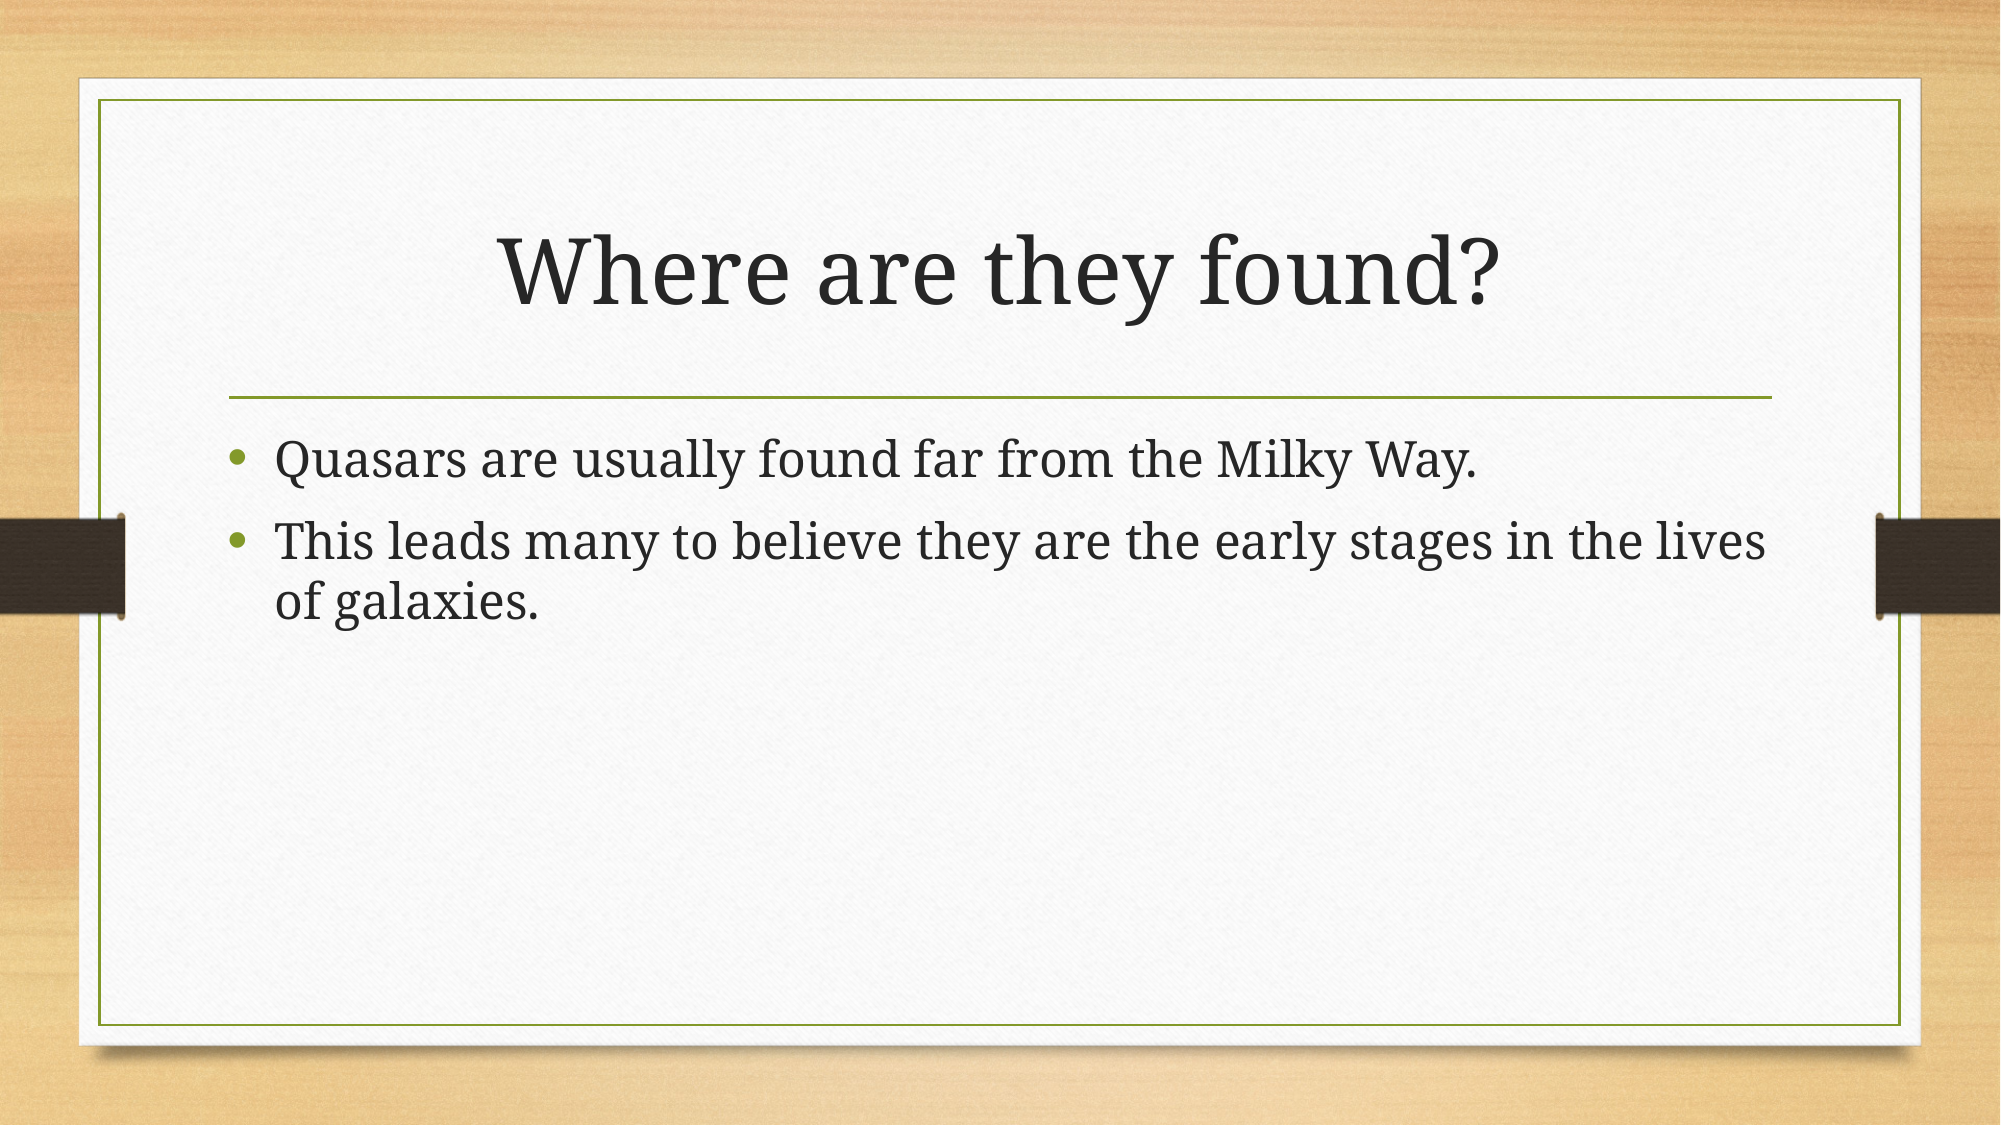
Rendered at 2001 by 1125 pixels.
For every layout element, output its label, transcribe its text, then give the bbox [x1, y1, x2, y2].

picture [0, 0, 2001, 1125]
list Quasars are usually found far from the Milky Way. This leads many to believe they are the early stages in the lives of galaxies. [212, 419, 1788, 964]
title Where are they found? [212, 161, 1788, 375]
